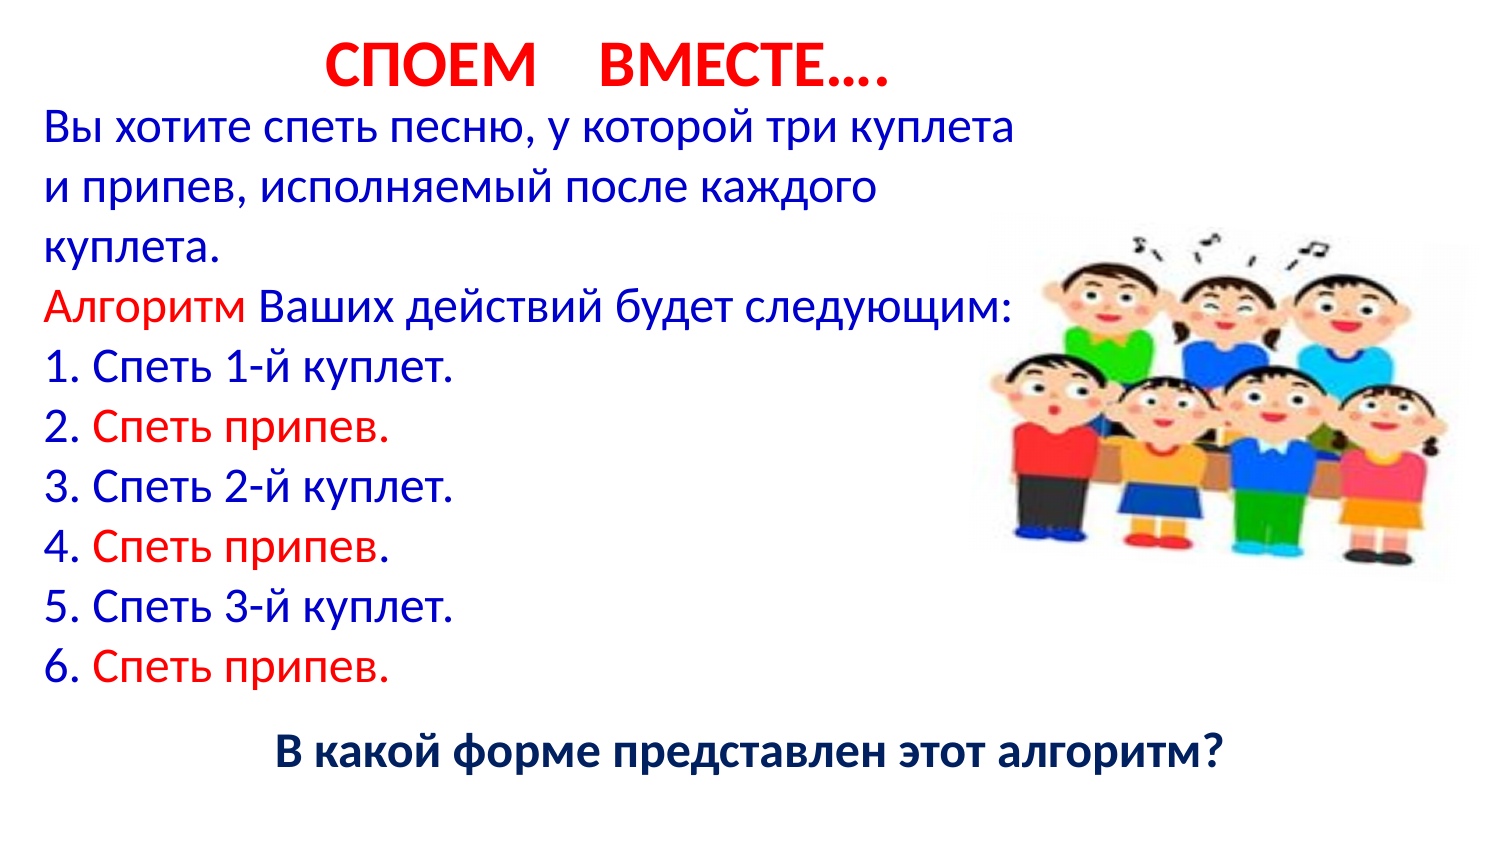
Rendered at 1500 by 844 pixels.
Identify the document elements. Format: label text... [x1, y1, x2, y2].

picture [978, 215, 1478, 583]
text_box СПОЕМ ВМЕСТЕ…. [181, 12, 1037, 85]
text_box Вы хотите спеть песню, у которой три куплета и припев, исполняемый после каждого куплета. Алгоритм Ваших действий будет следующим: 1. Спеть 1-й куплет. 2. Спеть припев. 3. Спеть 2-й куплет. 4. Спеть припев. 5. Спеть 3-й куплет. 6. Спеть припев. [28, 84, 1037, 688]
text_box В какой форме представлен этот алгоритм? [128, 709, 1372, 767]
